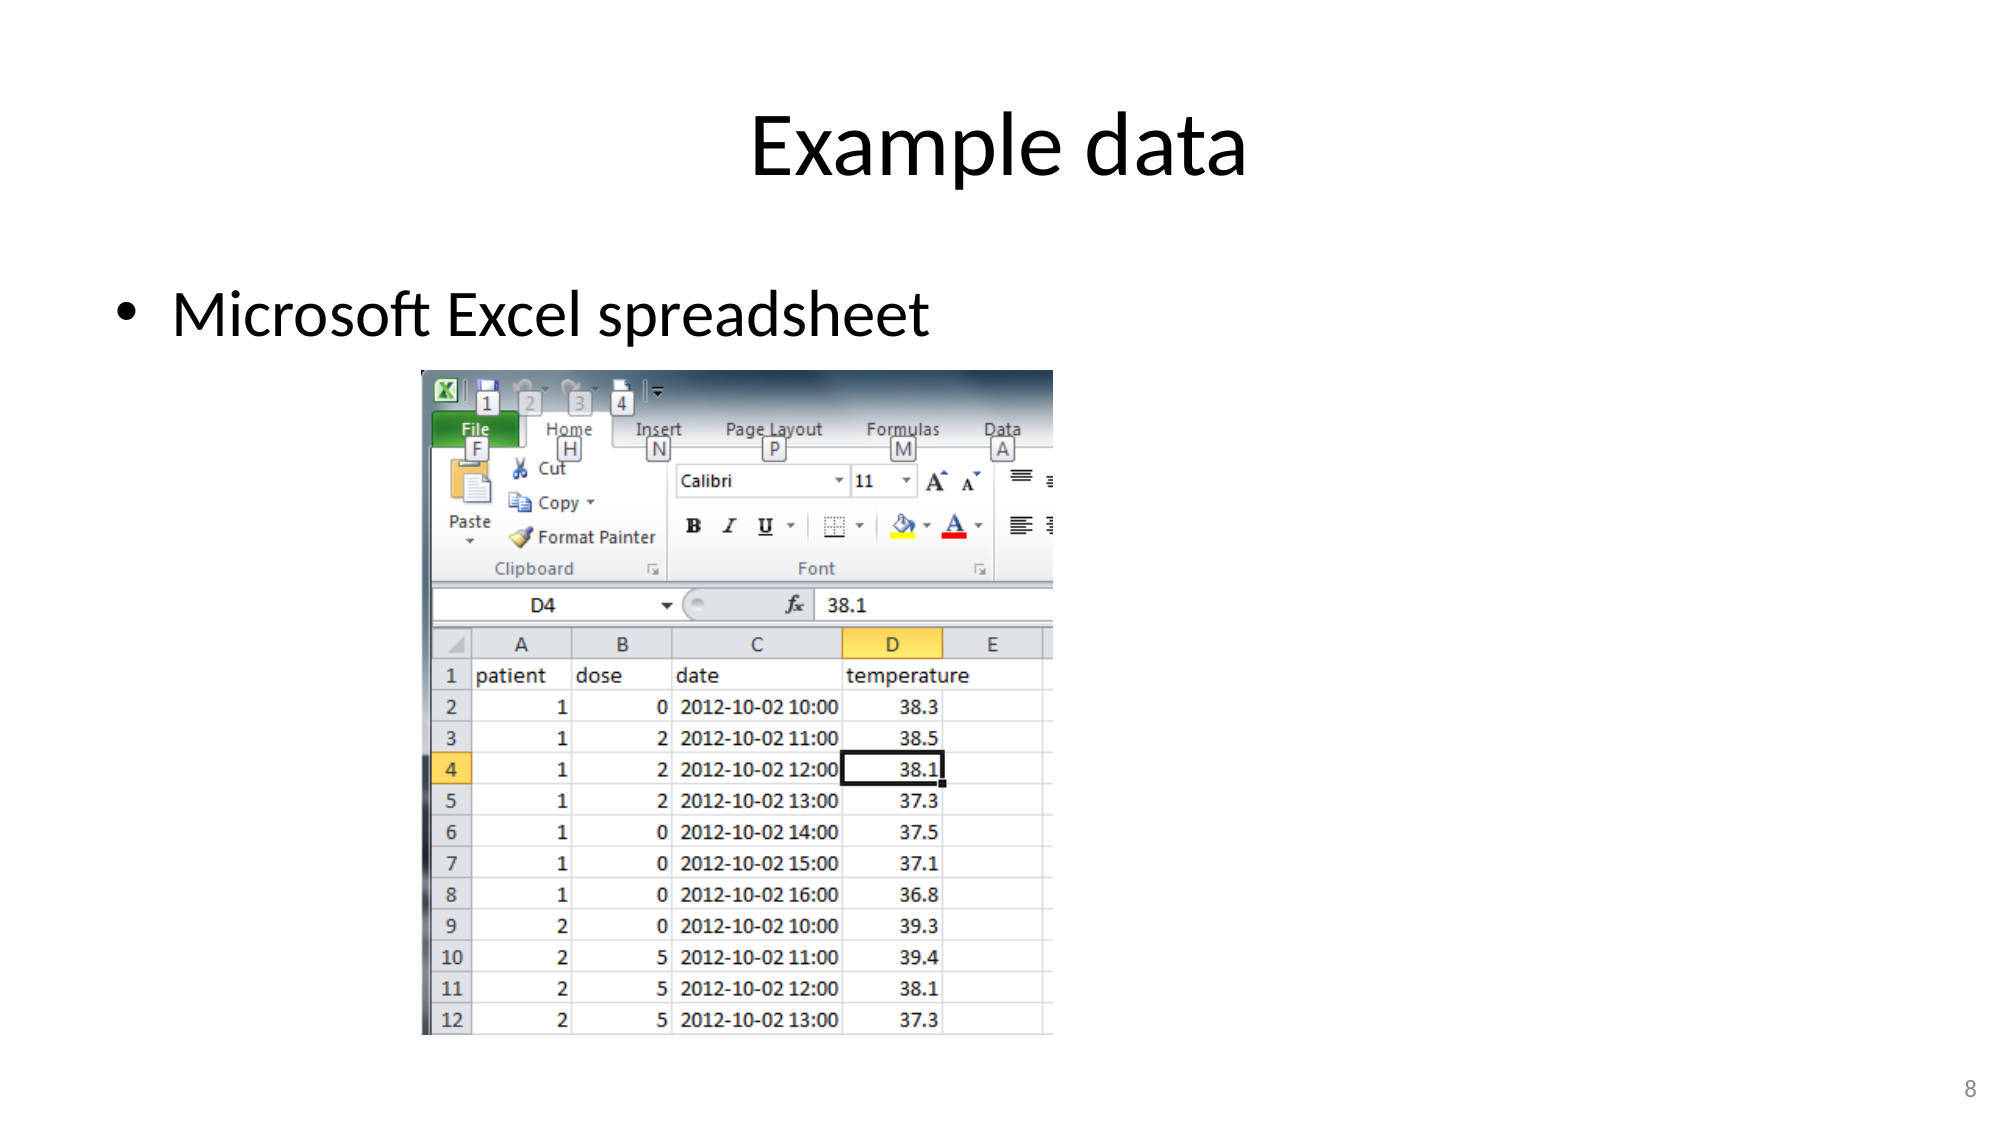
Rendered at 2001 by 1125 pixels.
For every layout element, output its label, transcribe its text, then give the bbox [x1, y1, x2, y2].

slide_number 8 [1525, 1057, 1993, 1118]
title Example data [99, 45, 1900, 233]
picture [420, 370, 1053, 1036]
list Microsoft Excel spreadsheet [99, 262, 1900, 1005]
